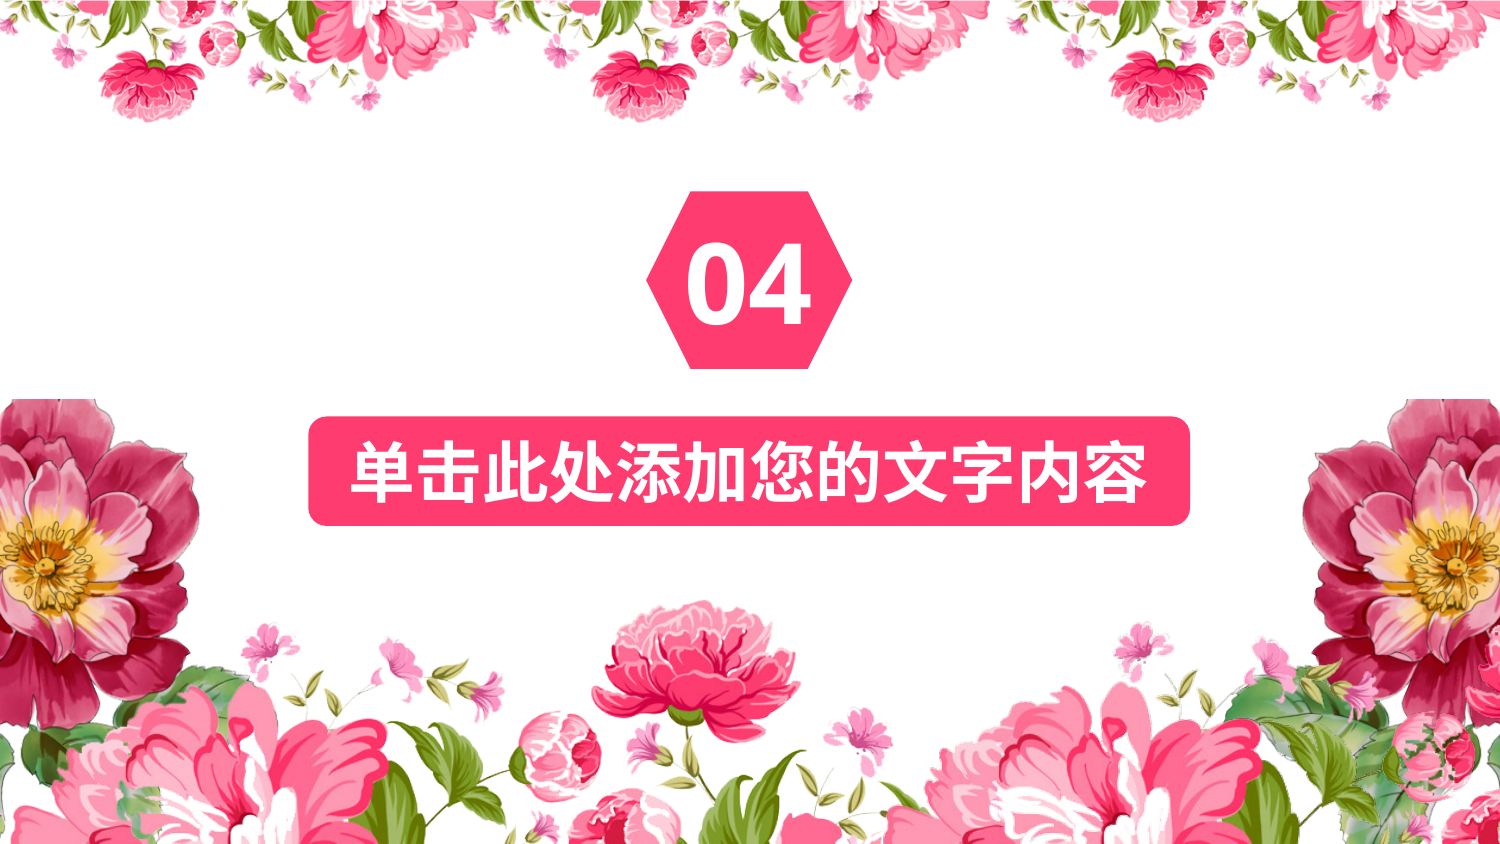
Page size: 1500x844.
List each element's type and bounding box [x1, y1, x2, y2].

text_box [0, 0, 1500, 844]
text_box [646, 191, 853, 369]
